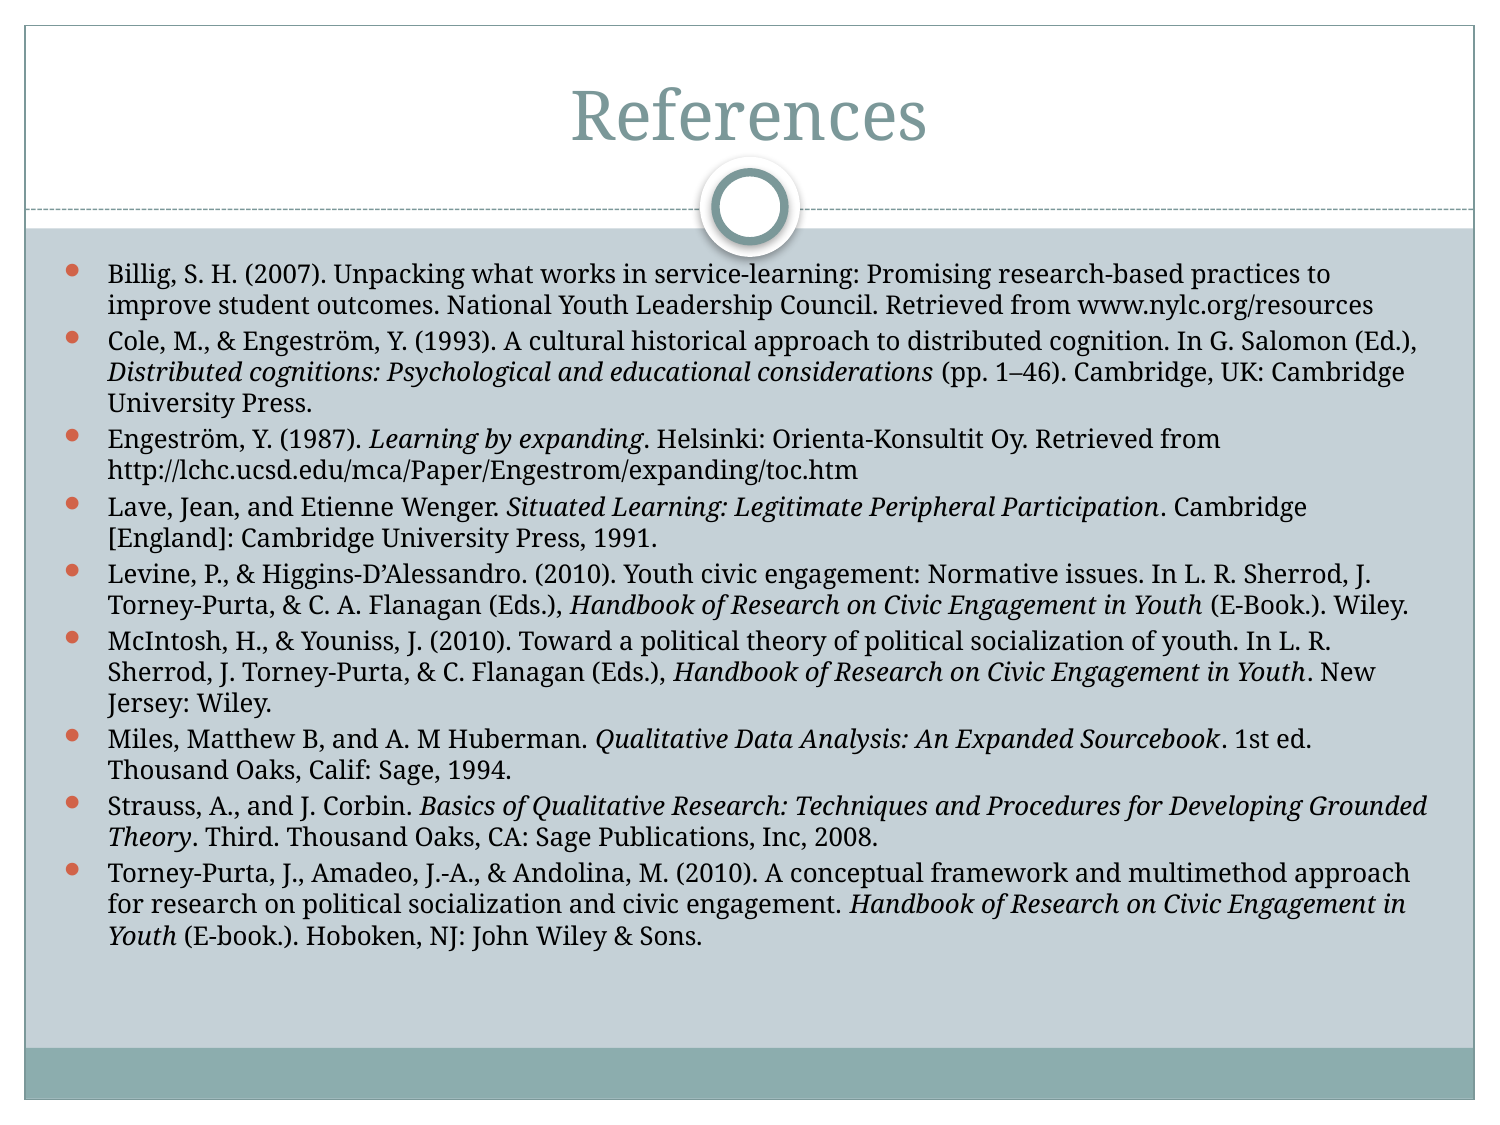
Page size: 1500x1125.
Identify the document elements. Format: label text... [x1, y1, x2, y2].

list Billig, S. H. (2007). Unpacking what works in service-learning: Promising research-based practices to improve student outcomes. National Youth Leadership Council. Retrieved from www.nylc.org/resources Cole, M., & Engeström, Y. (1993). A cultural historical approach to distributed cognition. In G. Salomon (Ed.), Distributed cognitions: Psychological and educational considerations (pp. 1–46). Cambridge, UK: Cambridge University Press. Engeström, Y. (1987). Learning by expanding. Helsinki: Orienta-Konsultit Oy. Retrieved from http://lchc.ucsd.edu/mca/Paper/Engestrom/expanding/toc.htm Lave, Jean, and Etienne Wenger. Situated Learning: Legitimate Peripheral Participation. Cambridge [England]: Cambridge University Press, 1991. Levine, P., & Higgins-D’Alessandro. (2010). Youth civic engagement: Normative issues. In L. R. Sherrod, J. Torney-Purta, & C. A. Flanagan (Eds.), Handbook of Research on Civic Engagement in Youth (E-Book.). Wiley. McIntosh, H., & Youniss, J. (2010). Toward a political theory of political socialization of youth. In L. R. Sherrod, J. Torney-Purta, & C. Flanagan (Eds.), Handbook of Research on Civic Engagement in Youth. New Jersey: Wiley. Miles, Matthew B, and A. M Huberman. Qualitative Data Analysis: An Expanded Sourcebook. 1st ed. Thousand Oaks, Calif: Sage, 1994. Strauss, A., and J. Corbin. Basics of Qualitative Research: Techniques and Procedures for Developing Grounded Theory. Third. Thousand Oaks, CA: Sage Publications, Inc, 2008. Torney-Purta, J., Amadeo, J.-A., & Andolina, M. (2010). A conceptual framework and multimethod approach for research on political socialization and civic engagement. Handbook of Research on Civic Engagement in Youth (E-book.). Hoboken, NJ: John Wiley & Sons. [49, 250, 1445, 1001]
title References [49, 37, 1450, 162]
